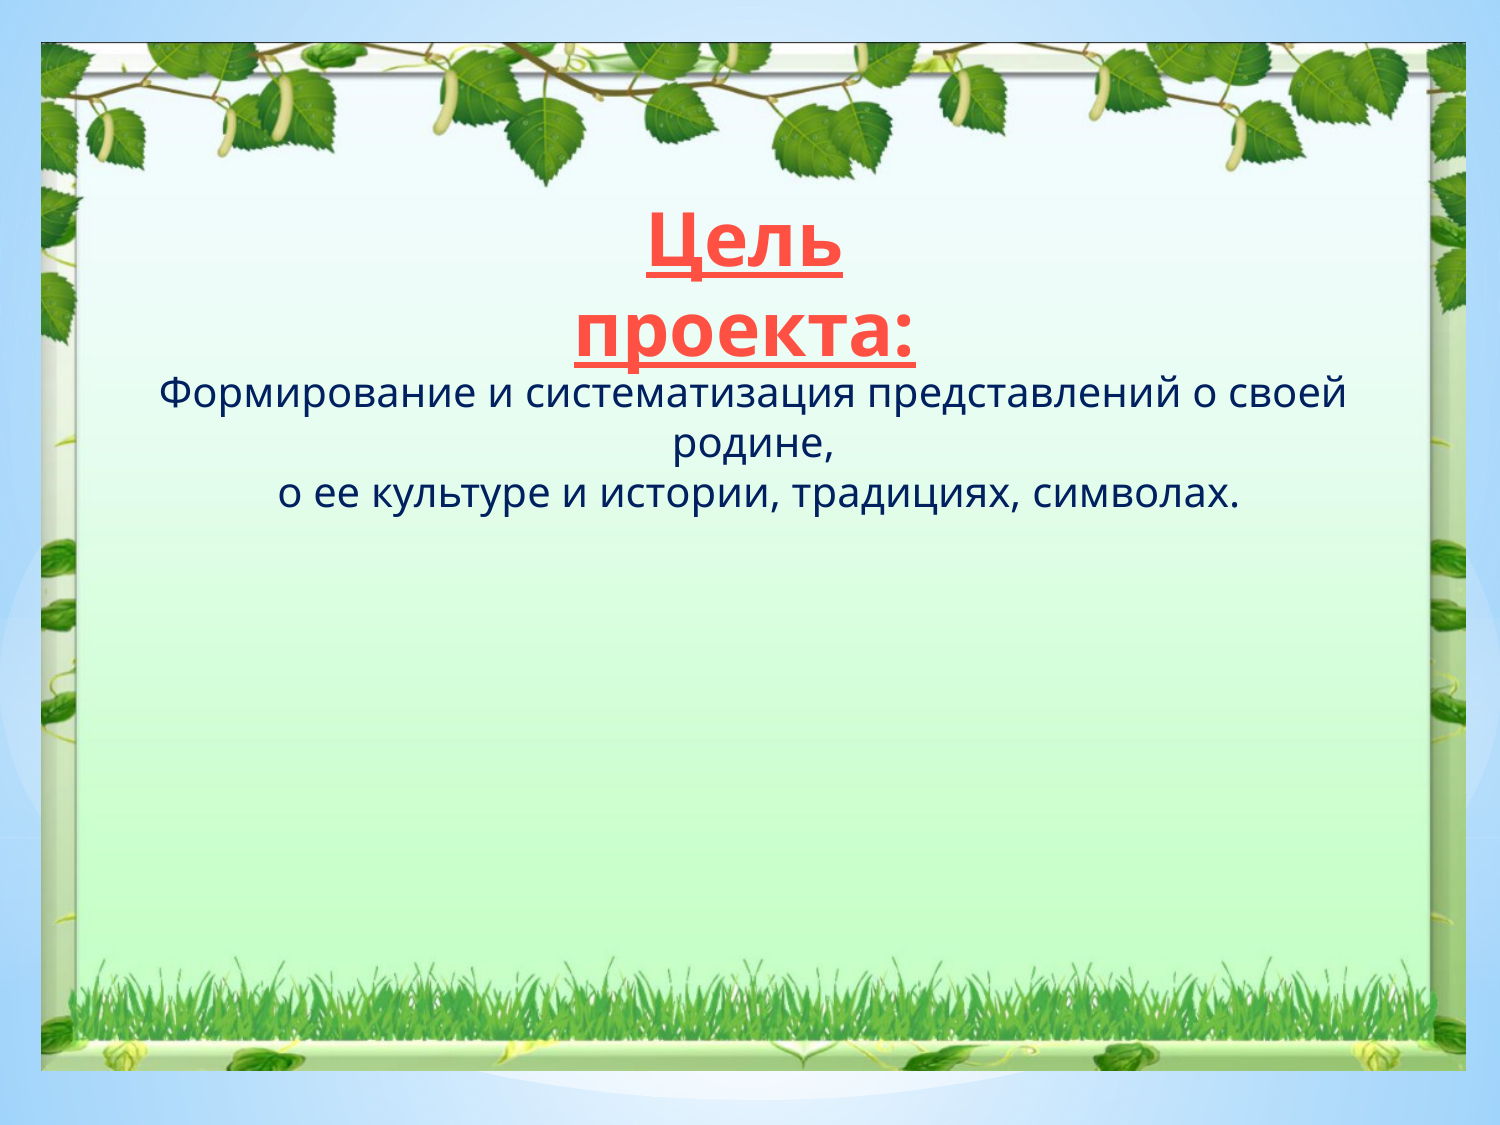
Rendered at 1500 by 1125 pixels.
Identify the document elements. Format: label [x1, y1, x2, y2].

picture [41, 42, 1466, 1071]
